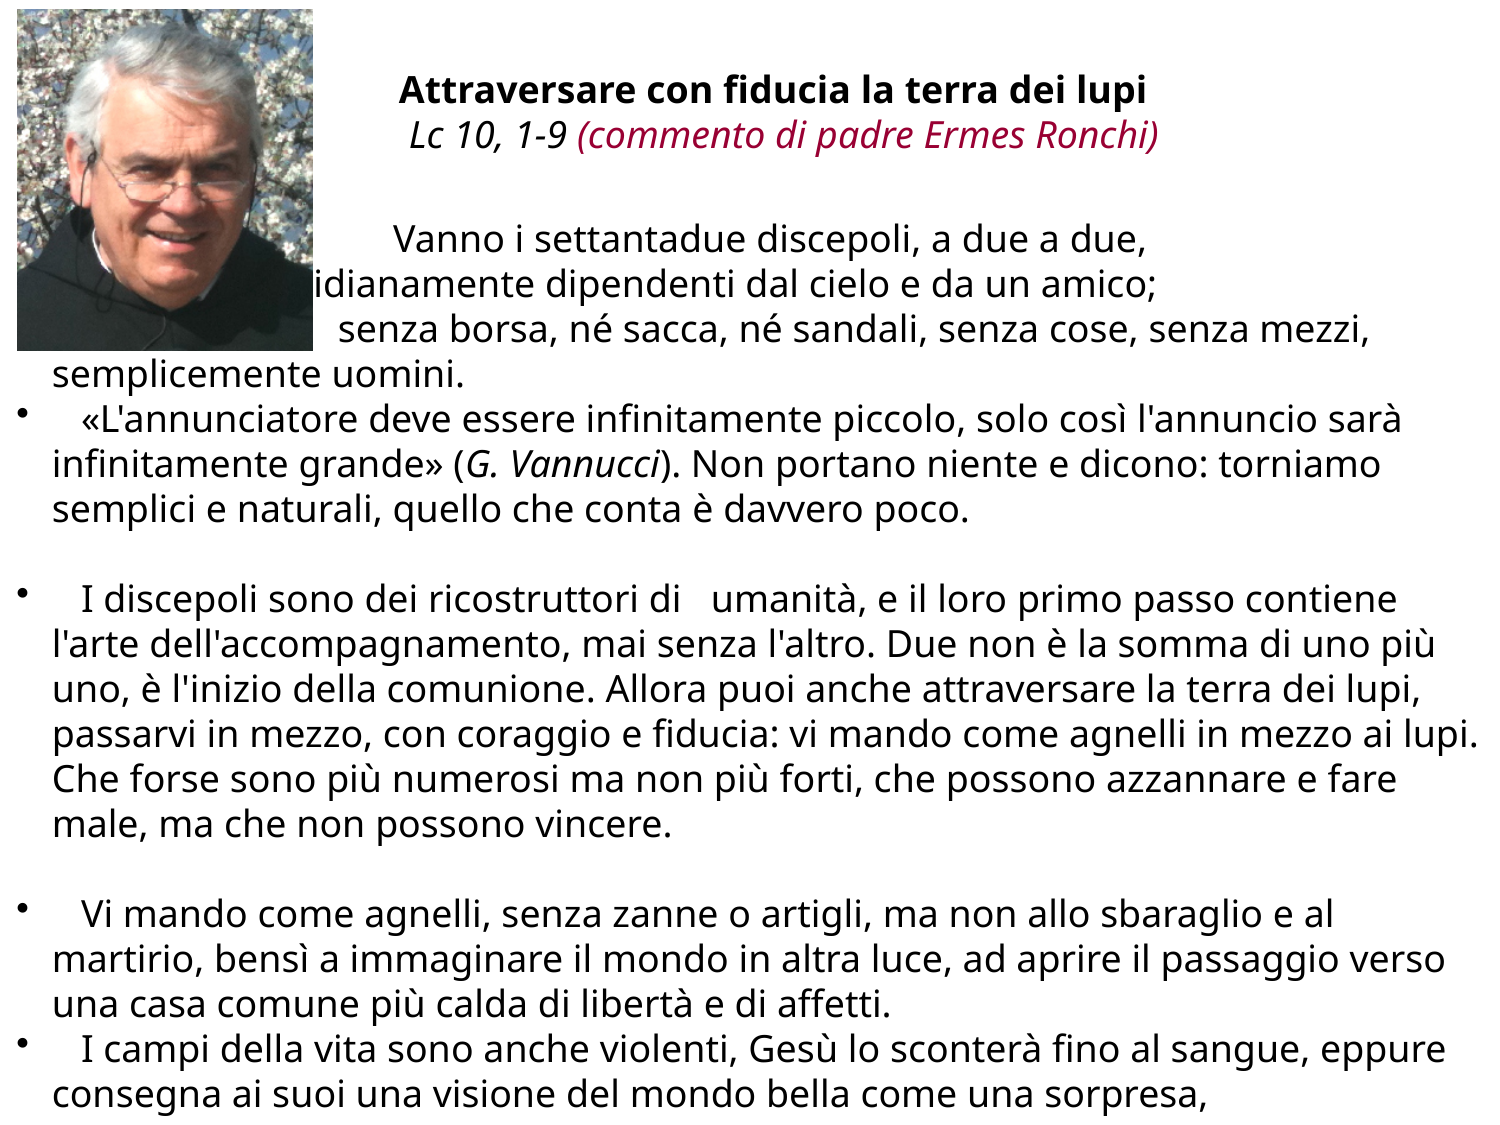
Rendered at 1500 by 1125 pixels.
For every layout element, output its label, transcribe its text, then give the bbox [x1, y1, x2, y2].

text_box Vanno i settantadue discepoli, a due a due, quotidianamente dipendenti dal cielo e da un amico; senza borsa, né sacca, né sandali, senza cose, senza mezzi, semplicemente uomini. «L'annunciatore deve essere infinitamente piccolo, solo così l'annuncio sarà infinitamente grande» (G. Vannucci). Non portano niente e dicono: torniamo semplici e naturali, quello che conta è davvero poco. I discepoli sono dei ricostruttori di umanità, e il loro primo passo contiene l'arte dell'accompagnamento, mai senza l'altro. Due non è la somma di uno più uno, è l'inizio della comunione. Allora puoi anche attraversare la terra dei lupi, passarvi in mezzo, con coraggio e fiducia: vi mando come agnelli in mezzo ai lupi. Che forse sono più numerosi ma non più forti, che possono azzannare e fare male, ma che non possono vincere. Vi mando come agnelli, senza zanne o artigli, ma non allo sbaraglio e al martirio, bensì a immaginare il mondo in altra luce, ad aprire il passaggio verso una casa comune più calda di libertà e di affetti. I campi della vita sono anche violenti, Gesù lo sconterà fino al sangue, eppure consegna ai suoi una visione del mondo bella come una sorpresa, [1, 208, 1500, 710]
text_box Attraversare con fiducia la terra dei lupi Lc 10, 1-9 (commento di padre Ermes Ronchi) [313, 13, 1424, 209]
text_box Vanno i settantadue discepoli, a due a due, quotidianamente dipendenti dal cielo e da un amico; senza borsa, né sacca, né sandali, senza cose, senza mezzi, semplicemente uomini. «L'annunciatore deve essere infinitamente piccolo, solo così l'annuncio sarà infinitamente grande» (G. Vannucci). Non portano niente e dicono: torniamo semplici e naturali, quello che conta è davvero poco. I discepoli sono dei ricostruttori di umanità, e il loro primo passo contiene l'arte dell'accompagnamento, mai senza l'altro. Due non è la somma di uno più uno, è l'inizio della comunione. Allora puoi anche attraversare la terra dei lupi, passarvi in mezzo, con coraggio e fiducia: vi mando come agnelli in mezzo ai lupi. Che forse sono più numerosi ma non più forti, che possono azzannare e fare male, ma che non possono vincere. Vi mando come agnelli, senza zanne o artigli, ma non allo sbaraglio e al martirio, bensì a immaginare il mondo in altra luce, ad aprire il passaggio verso una casa comune più calda di libertà e di affetti. I campi della vita sono anche violenti, Gesù lo sconterà fino al sangue, eppure consegna ai suoi una visione del mondo bella come una sorpresa, [1, 711, 1500, 799]
picture [17, 9, 313, 351]
text_box Vanno i settantadue discepoli, a due a due, quotidianamente dipendenti dal cielo e da un amico; senza borsa, né sacca, né sandali, senza cose, senza mezzi, semplicemente uomini. «L'annunciatore deve essere infinitamente piccolo, solo così l'annuncio sarà infinitamente grande» (G. Vannucci). Non portano niente e dicono: torniamo semplici e naturali, quello che conta è davvero poco. I discepoli sono dei ricostruttori di umanità, e il loro primo passo contiene l'arte dell'accompagnamento, mai senza l'altro. Due non è la somma di uno più uno, è l'inizio della comunione. Allora puoi anche attraversare la terra dei lupi, passarvi in mezzo, con coraggio e fiducia: vi mando come agnelli in mezzo ai lupi. Che forse sono più numerosi ma non più forti, che possono azzannare e fare male, ma che non possono vincere. Vi mando come agnelli, senza zanne o artigli, ma non allo sbaraglio e al martirio, bensì a immaginare il mondo in altra luce, ad aprire il passaggio verso una casa comune più calda di libertà e di affetti. I campi della vita sono anche violenti, Gesù lo sconterà fino al sangue, eppure consegna ai suoi una visione del mondo bella come una sorpresa, [1, 801, 1500, 1123]
